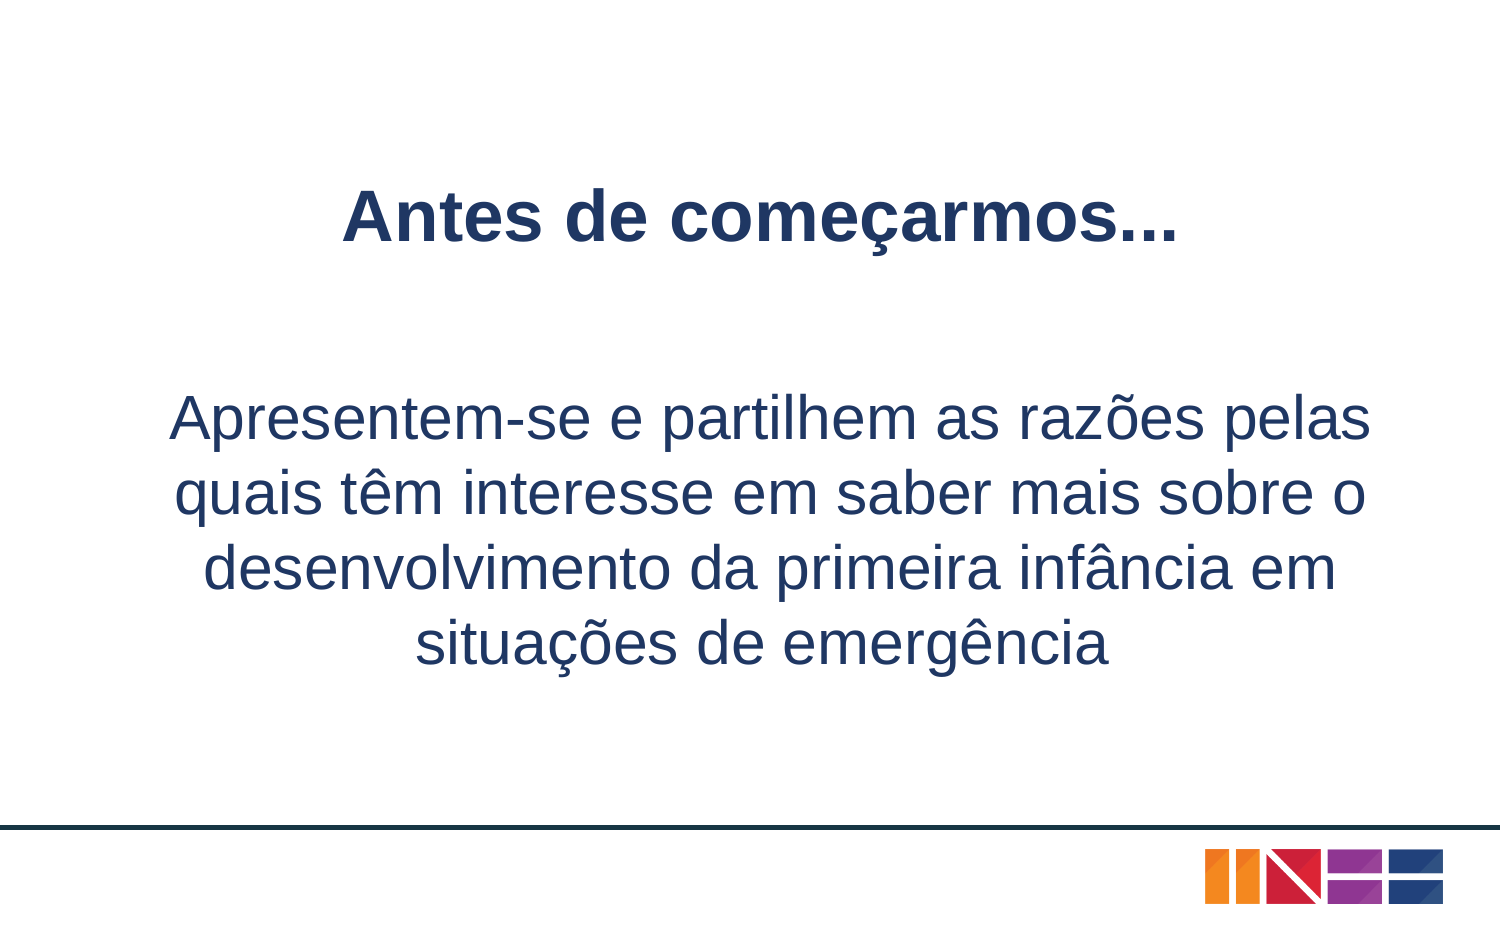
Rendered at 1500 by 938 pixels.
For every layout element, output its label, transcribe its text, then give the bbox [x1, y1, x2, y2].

list Antes de começarmos... Apresentem-se e partilhem as razões pelas quais têm interesse em saber mais sobre o desenvolvimento da primeira infância em situações de emergência [50, 163, 1434, 644]
picture [1205, 849, 1443, 904]
